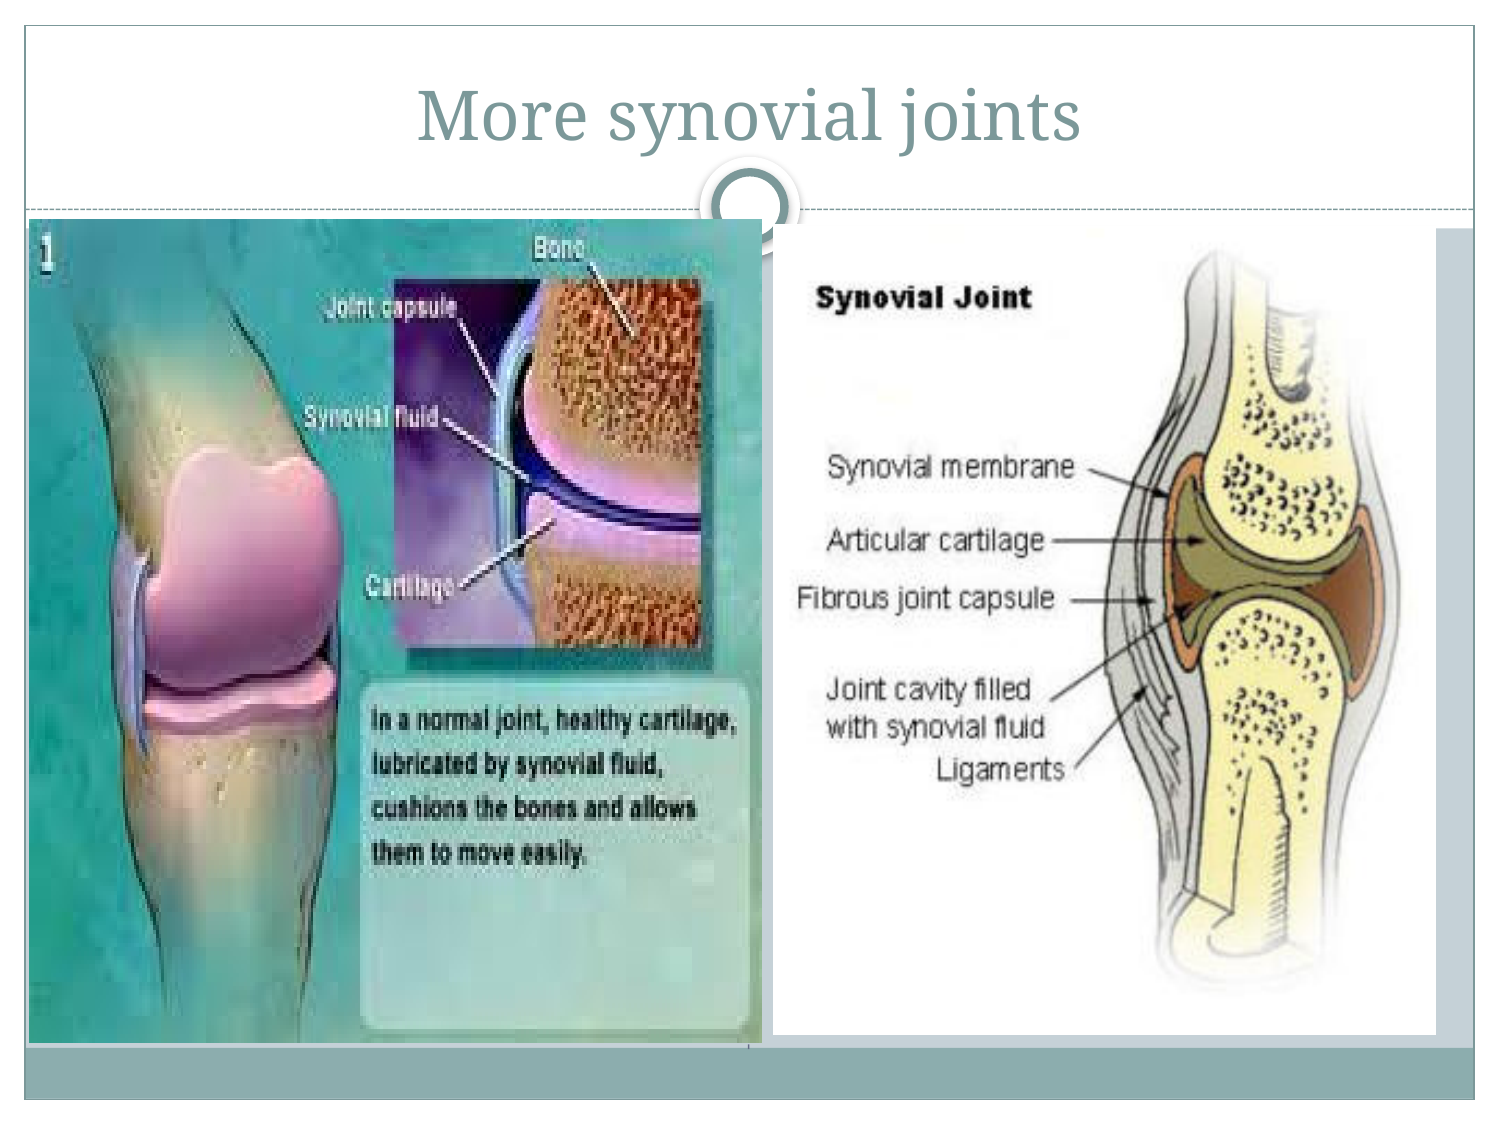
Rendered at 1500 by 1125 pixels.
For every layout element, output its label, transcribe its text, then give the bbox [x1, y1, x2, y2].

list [773, 224, 1436, 1036]
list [29, 219, 763, 1043]
title More synovial joints [49, 37, 1450, 162]
